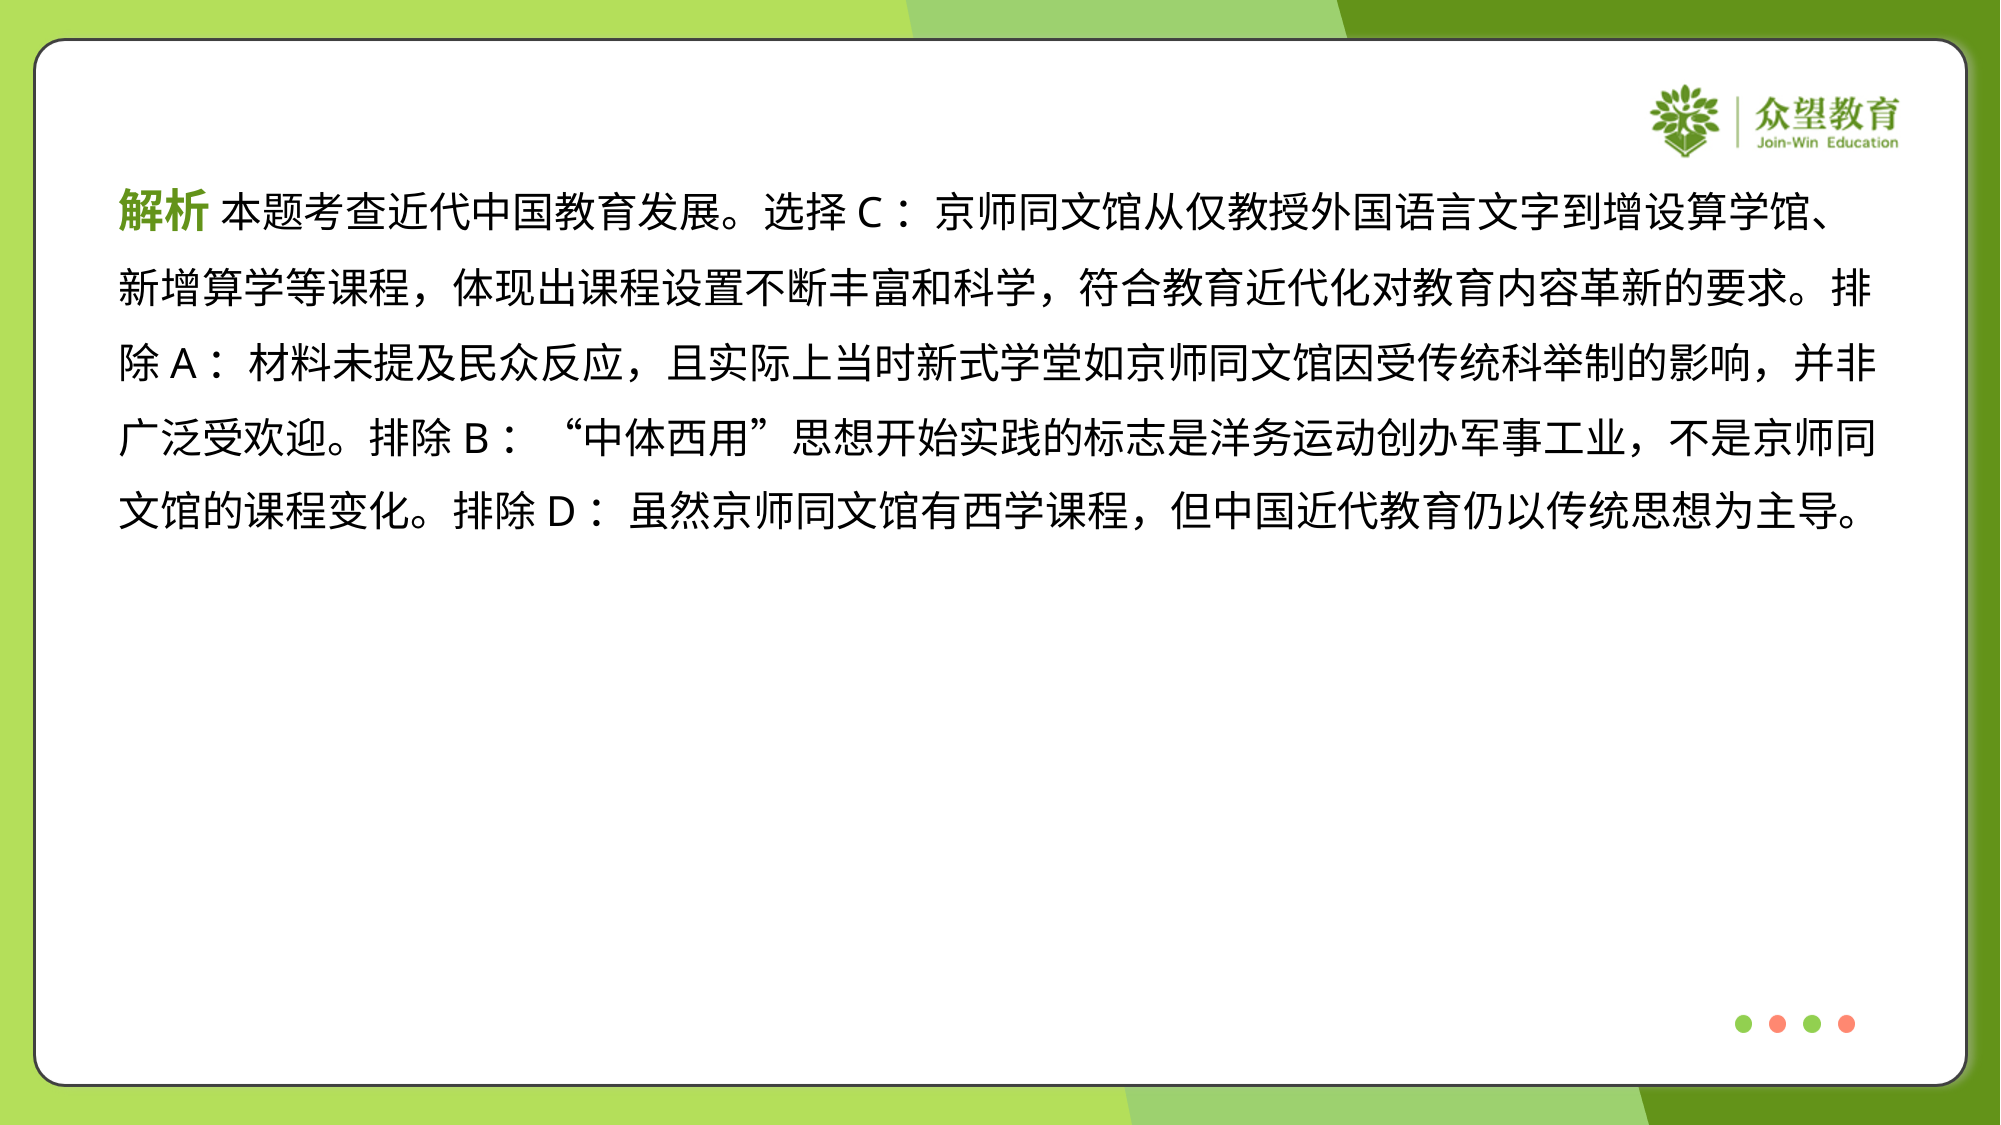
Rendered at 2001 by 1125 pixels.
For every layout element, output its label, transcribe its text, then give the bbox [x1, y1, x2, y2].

picture [0, 0, 2000, 1125]
text_box 解析 本题考查近代中国教育发展。选择C：京师同文馆从仅教授外国语言文字到增设算学馆、 新增算学等课程，体现出课程设置不断丰富和科学，符合教育近代化对教育内容革新的要求。排 除A：材料未提及民众反应，且实际上当时新式学堂如京师同文馆因受传统科举制的影响，并非 广泛受欢迎。排除B：“中体西用”思想开始实践的标志是洋务运动创办军事工业，不是京师同 文馆的课程变化。排除D：虽然京师同文馆有西学课程，但中国近代教育仍以传统思想为主导。 [118, 159, 1883, 527]
